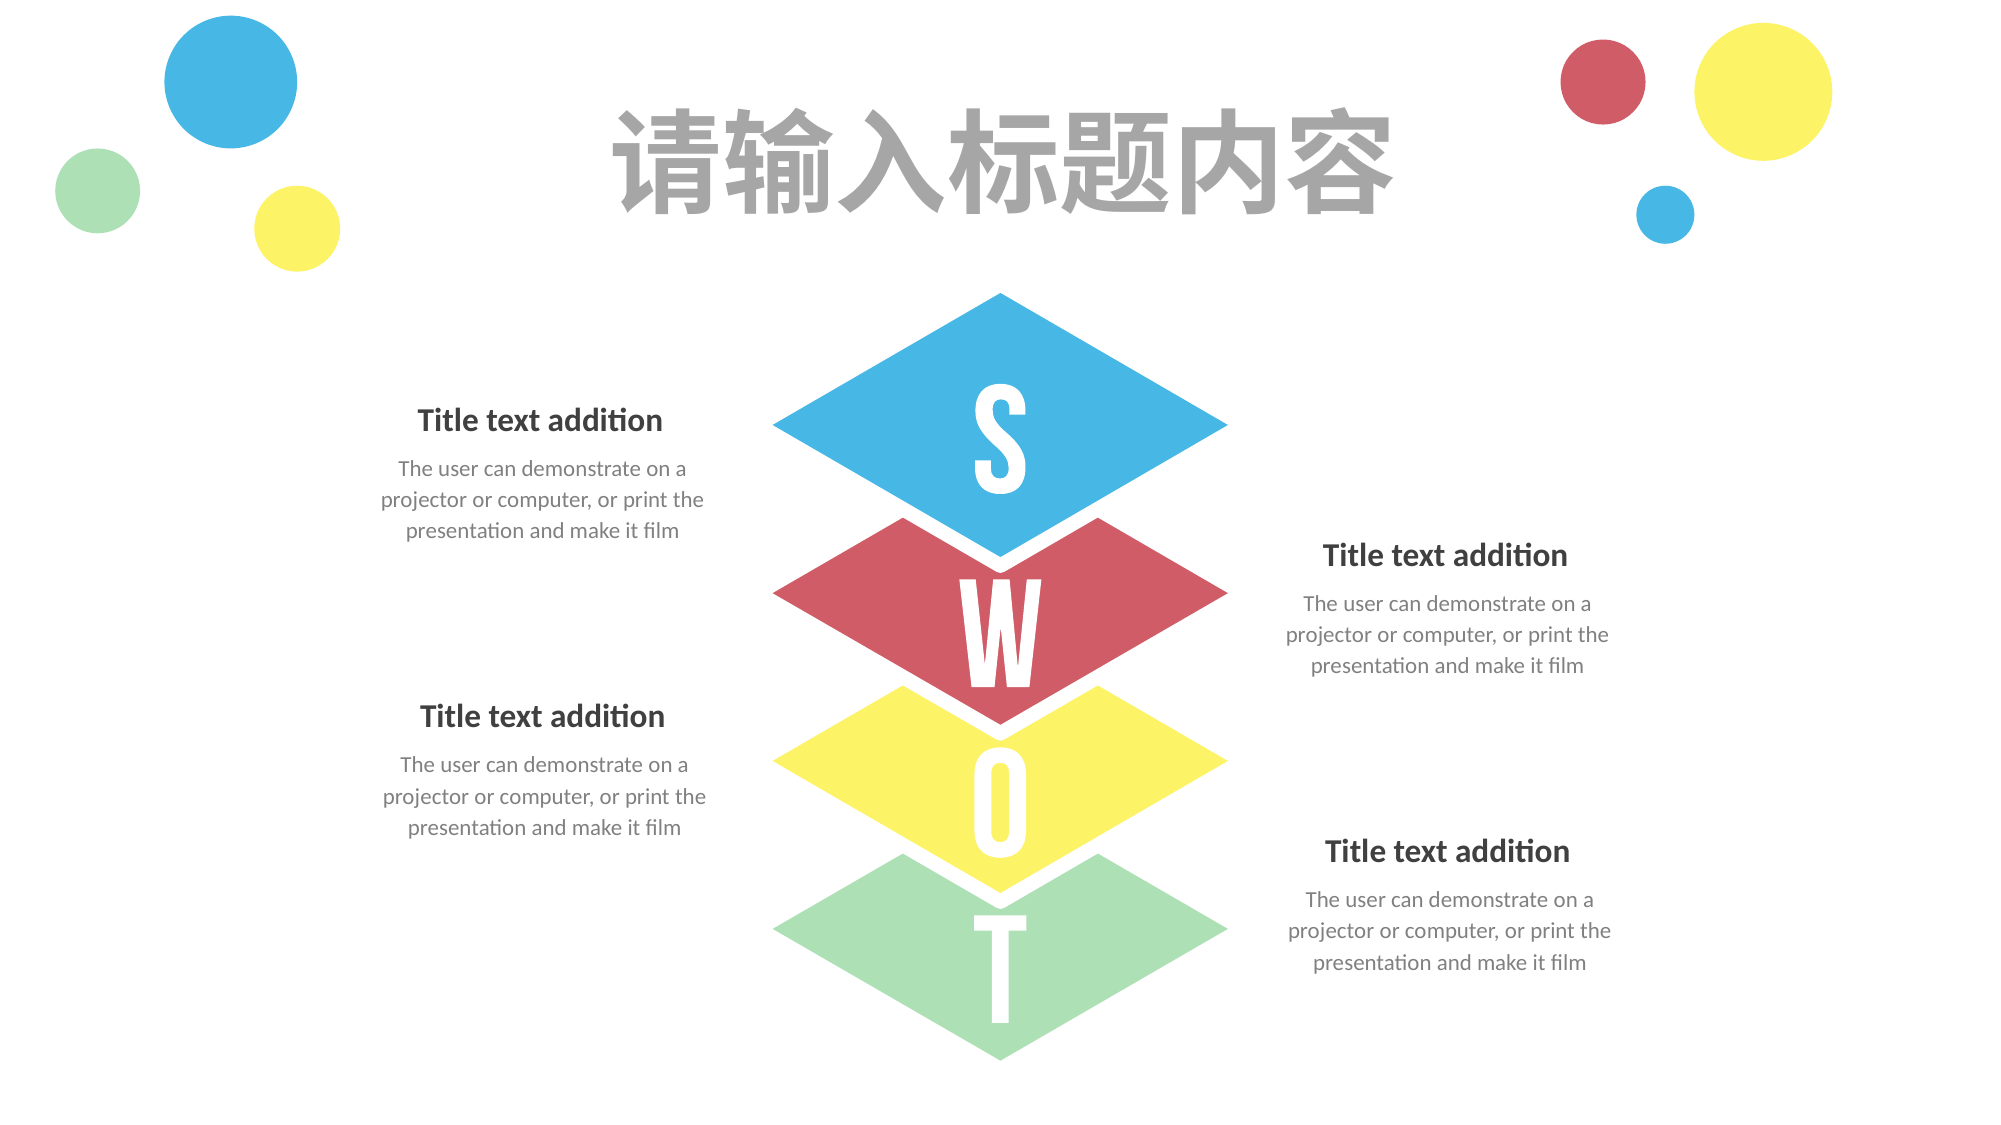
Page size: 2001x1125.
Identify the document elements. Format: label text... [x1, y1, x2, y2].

text_box [974, 747, 1027, 858]
text_box [974, 915, 1027, 1023]
text_box [757, 509, 1243, 734]
text_box 请输入标题内容 [595, 84, 1413, 235]
text_box [1635, 184, 1696, 245]
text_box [343, 390, 738, 553]
text_box [975, 383, 1026, 494]
text_box [959, 579, 1042, 688]
text_box [1559, 38, 1647, 126]
text_box [757, 845, 1243, 1070]
text_box [757, 284, 1243, 566]
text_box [345, 687, 740, 849]
text_box [757, 677, 1243, 902]
text_box [54, 147, 142, 235]
text_box [1693, 21, 1834, 162]
text_box [253, 184, 342, 273]
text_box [1248, 525, 1643, 688]
text_box [163, 14, 299, 150]
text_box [1251, 821, 1645, 984]
